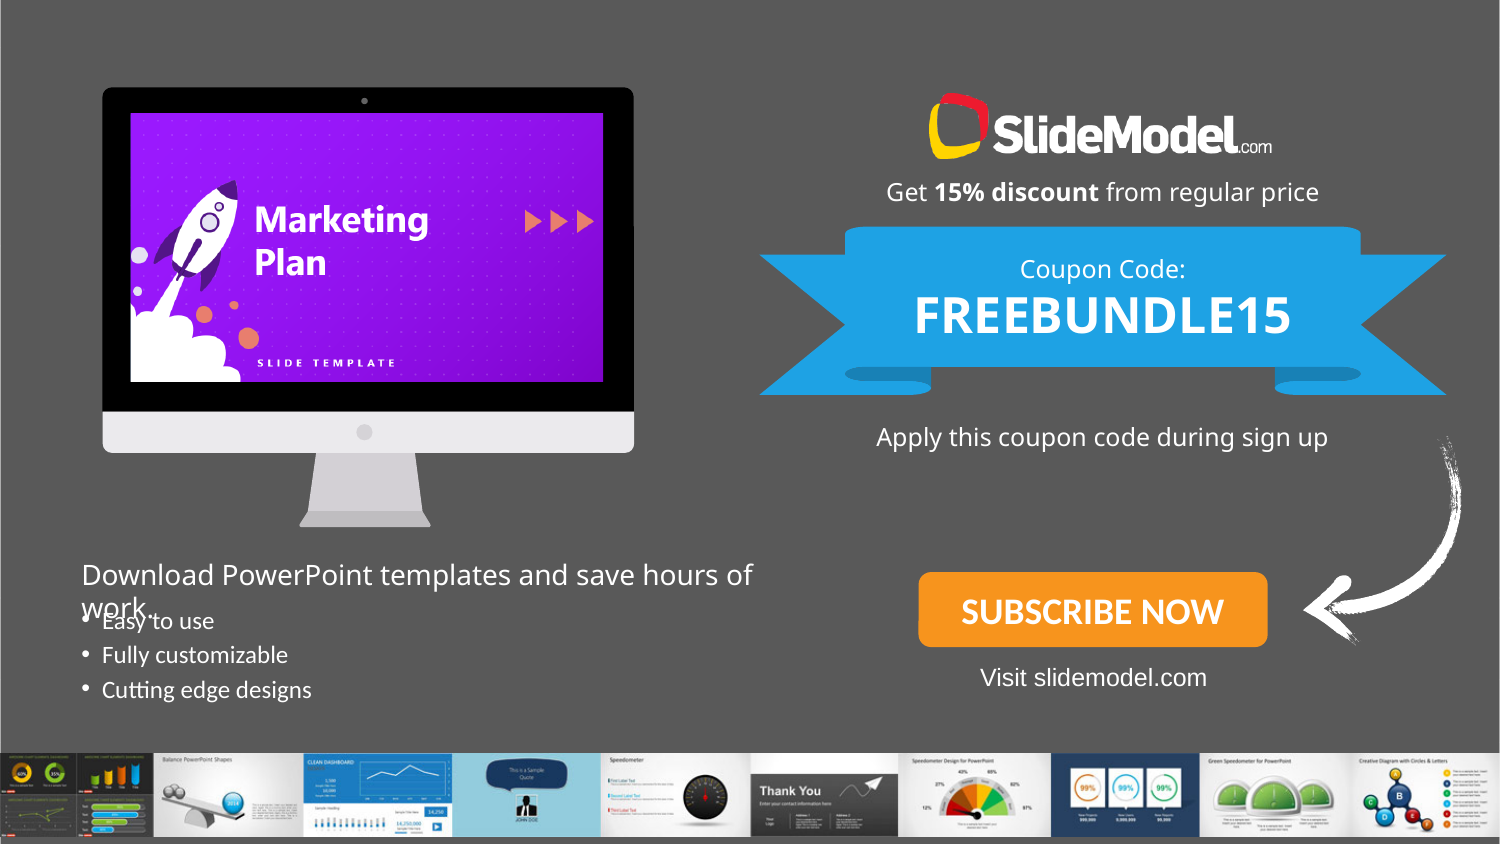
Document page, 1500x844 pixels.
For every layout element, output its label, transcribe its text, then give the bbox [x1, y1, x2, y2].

picture [130, 113, 604, 382]
text_box [1302, 435, 1462, 646]
text_box Coupon Code: FREEBUNDLE15 [880, 246, 1326, 352]
picture [0, 752, 1500, 837]
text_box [102, 87, 635, 528]
text_box [0, 0, 1500, 752]
picture [928, 93, 1272, 160]
text_box Easy to use Fully customizable Cutting edge designs [66, 632, 647, 711]
text_box SUBSCRIBE NOW [916, 569, 1270, 650]
text_box [757, 224, 1449, 397]
text_box Get 15% discount from regular price [793, 168, 1413, 214]
text_box Apply this coupon code during sign up [847, 413, 1359, 459]
text_box Visit slidemodel.com [935, 655, 1253, 697]
text_box Download PowerPoint templates and save hours of work. [66, 549, 794, 632]
